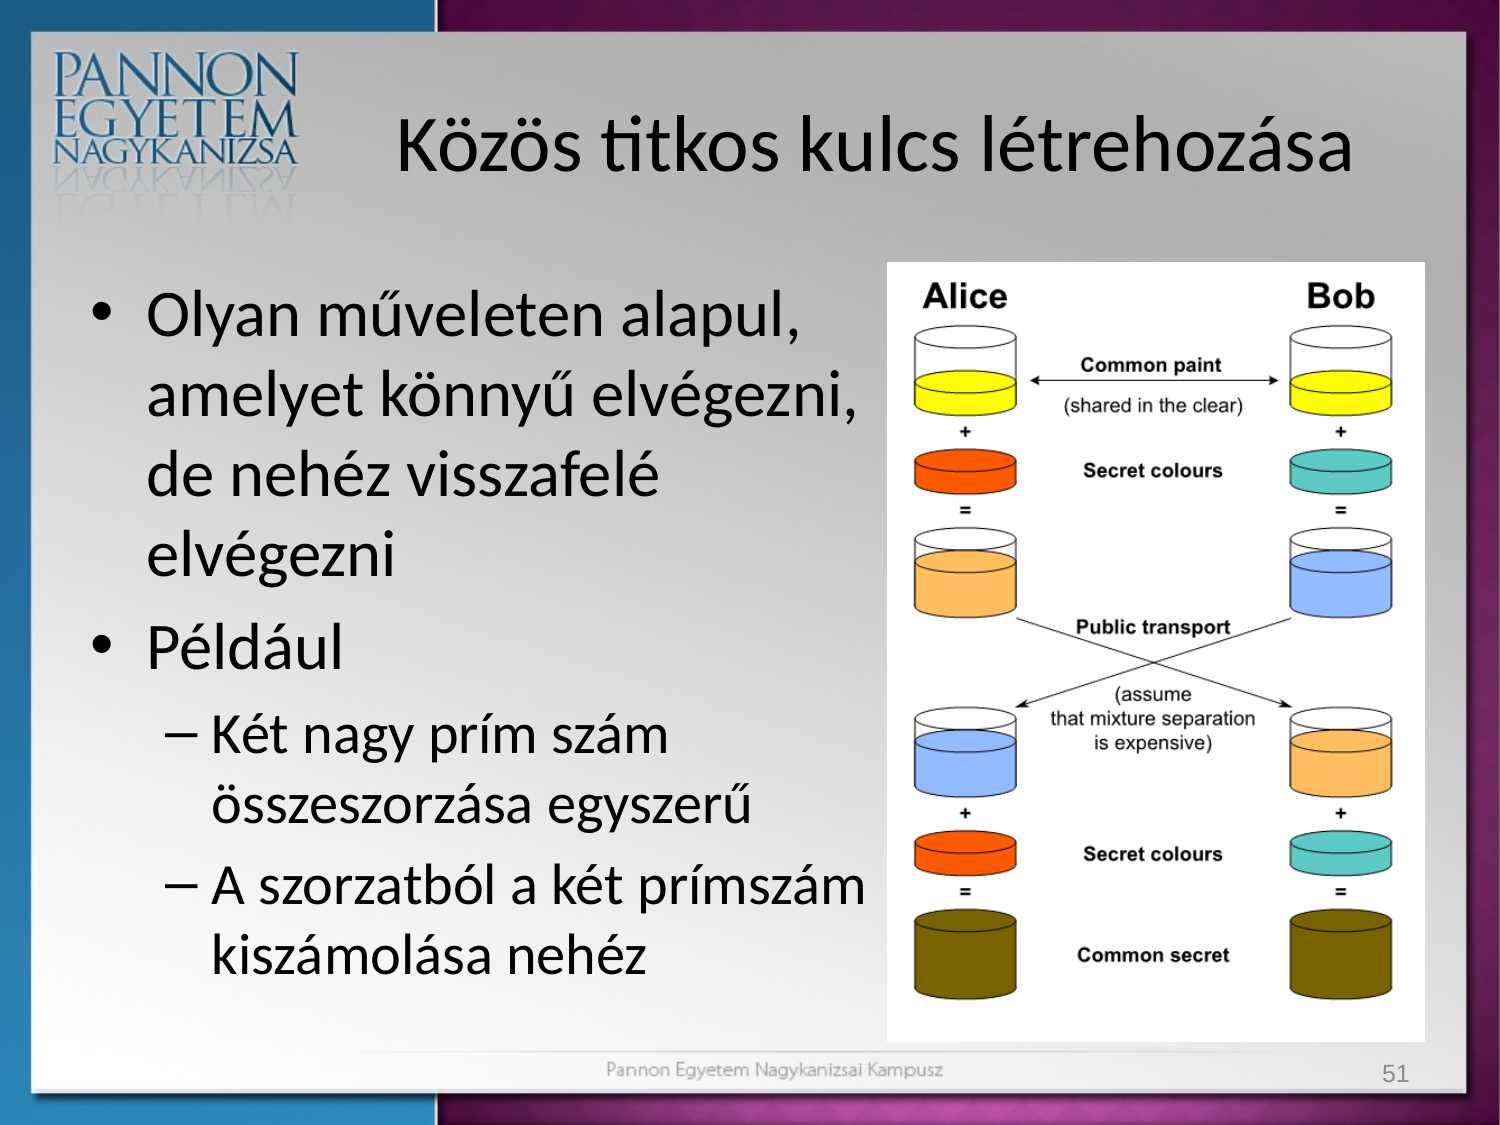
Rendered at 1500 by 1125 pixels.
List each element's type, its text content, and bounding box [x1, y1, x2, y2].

title Közös titkos kulcs létrehozása [328, 45, 1425, 233]
picture [0, 0, 1500, 1125]
list Olyan műveleten alapul, amelyet könnyű elvégezni, de nehéz visszafelé elvégezni Például Két nagy prím szám összeszorzása egyszerű A szorzatból a két prímszám kiszámolása nehéz [75, 262, 884, 1038]
slide_number 51 [1074, 1050, 1425, 1103]
